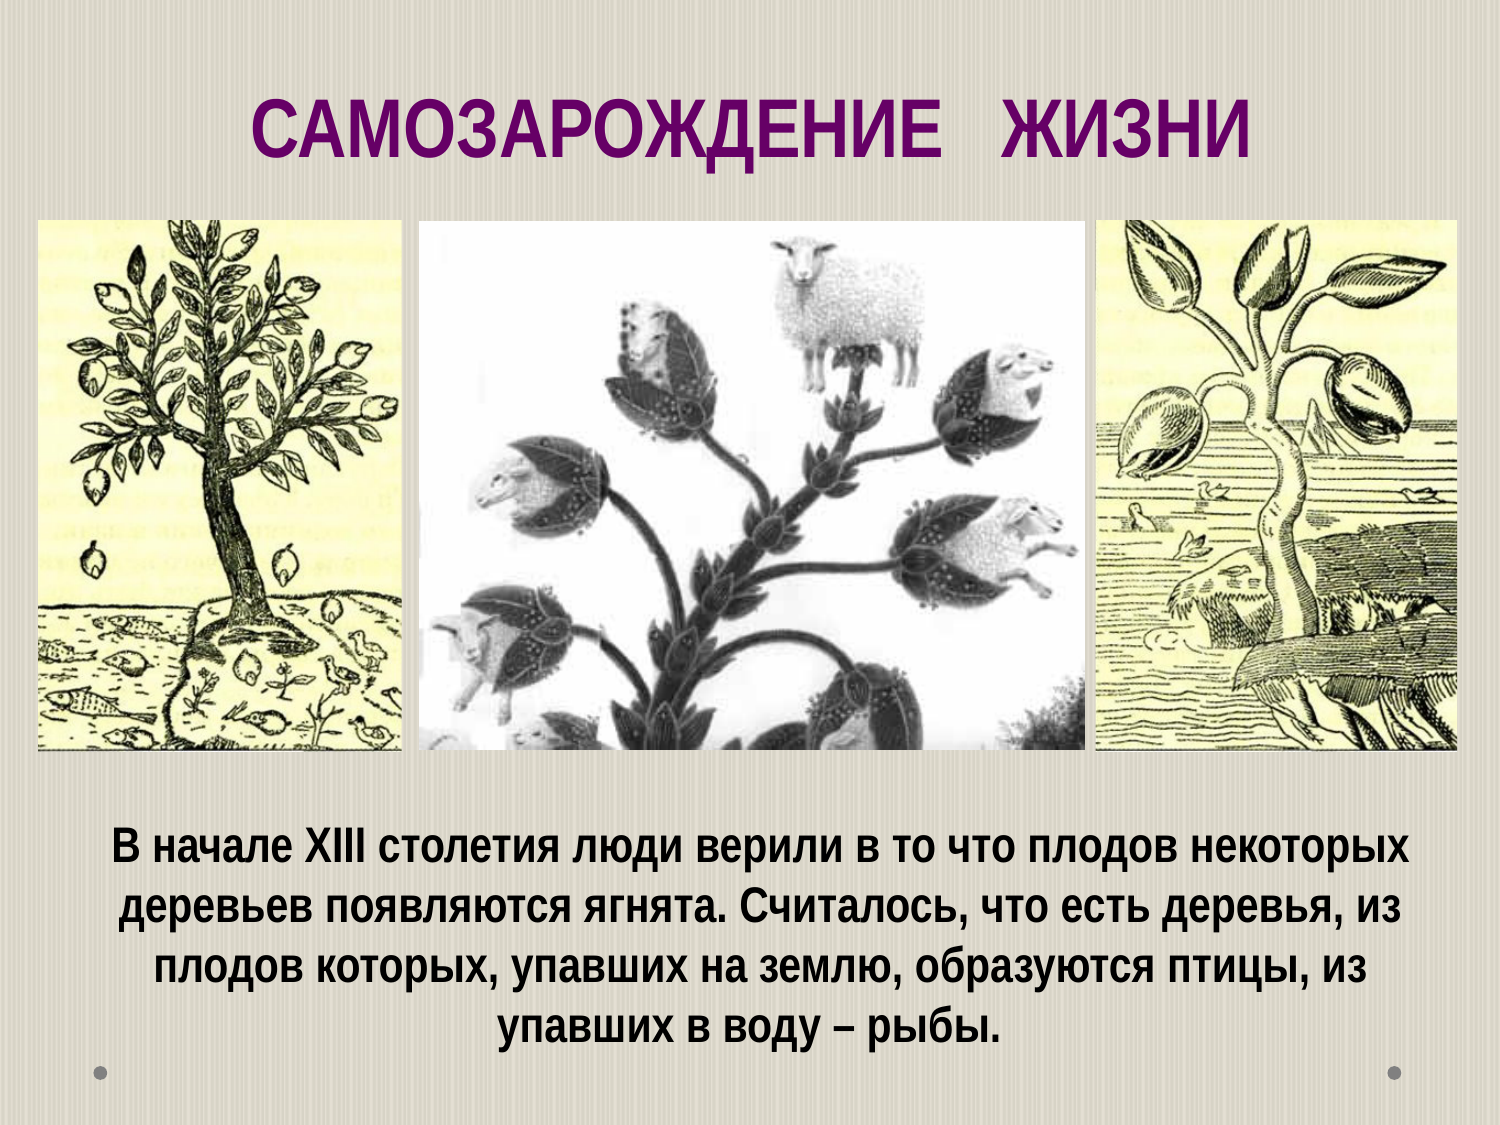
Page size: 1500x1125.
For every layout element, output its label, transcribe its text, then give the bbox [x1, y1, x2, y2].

text_box САМОЗАРОЖДЕНИЕ ЖИЗНИ [37, 66, 1466, 182]
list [419, 221, 1085, 750]
picture [1095, 219, 1458, 752]
text_box В начале ХIII столетия люди верили в то что плодов некоторых деревьев появляются ягнята. Считалось, что есть деревья, из плодов которых, упавших на землю, образуются птицы, из упавших в воду – рыбы. [64, 805, 1457, 1061]
picture [37, 219, 402, 752]
